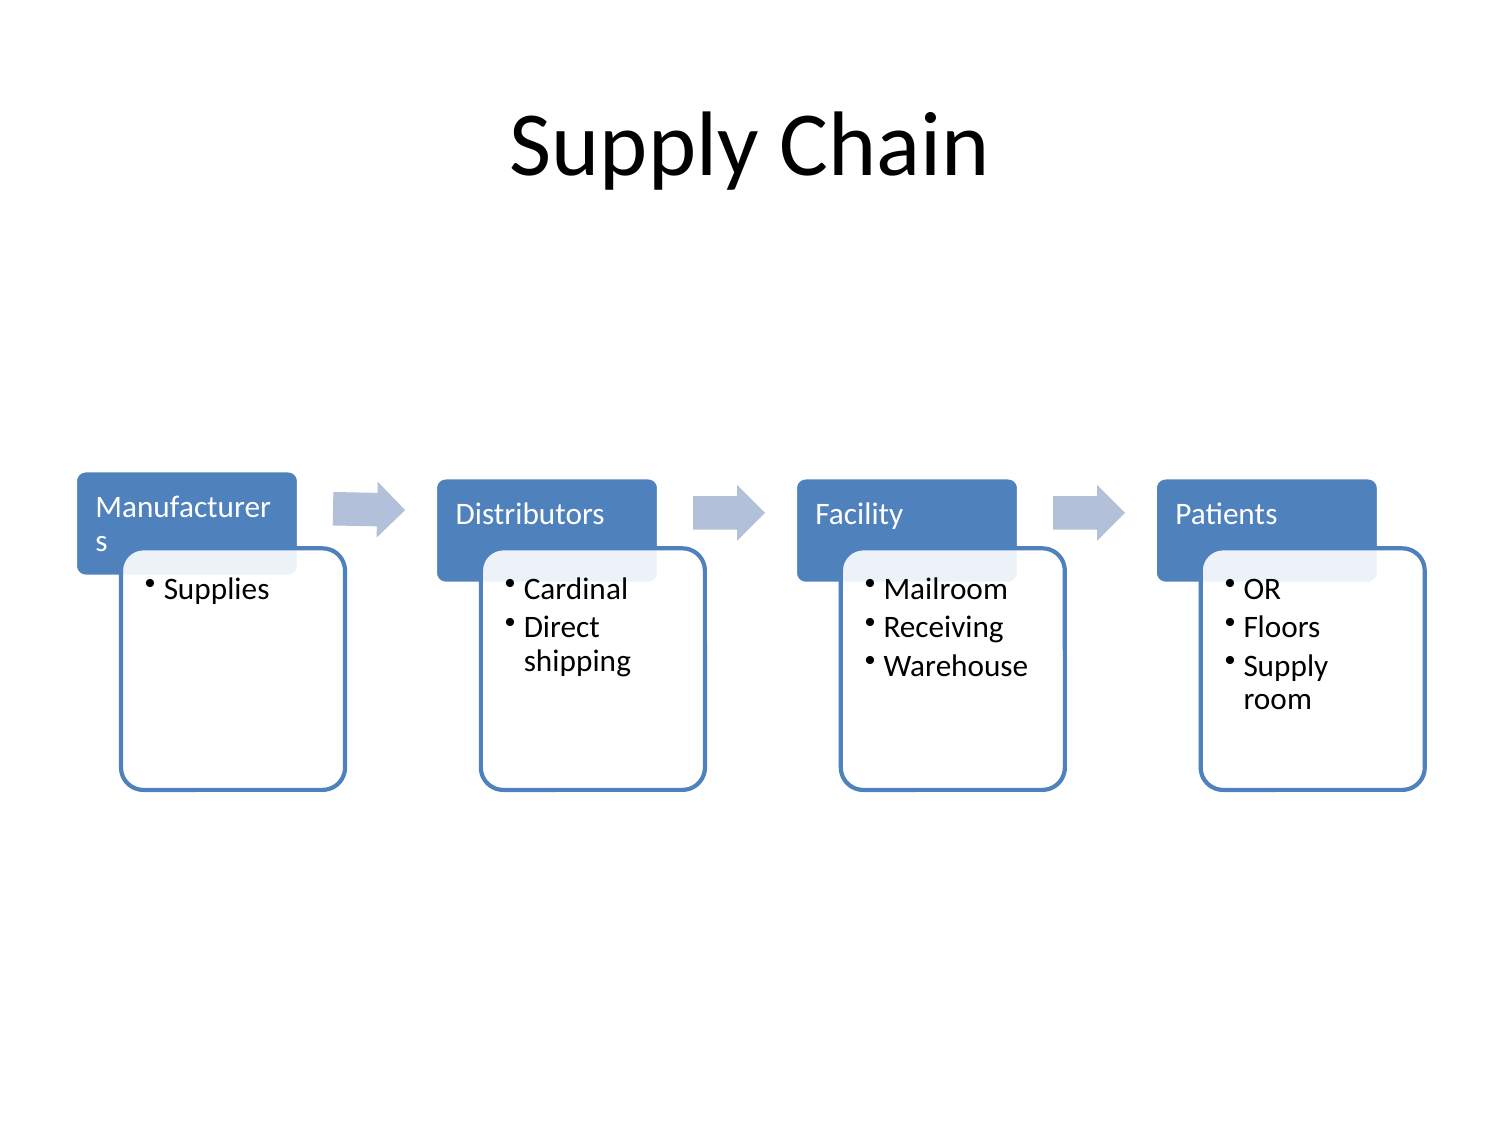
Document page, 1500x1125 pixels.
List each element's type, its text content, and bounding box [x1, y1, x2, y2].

title Supply Chain [75, 45, 1425, 233]
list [74, 262, 1426, 1006]
